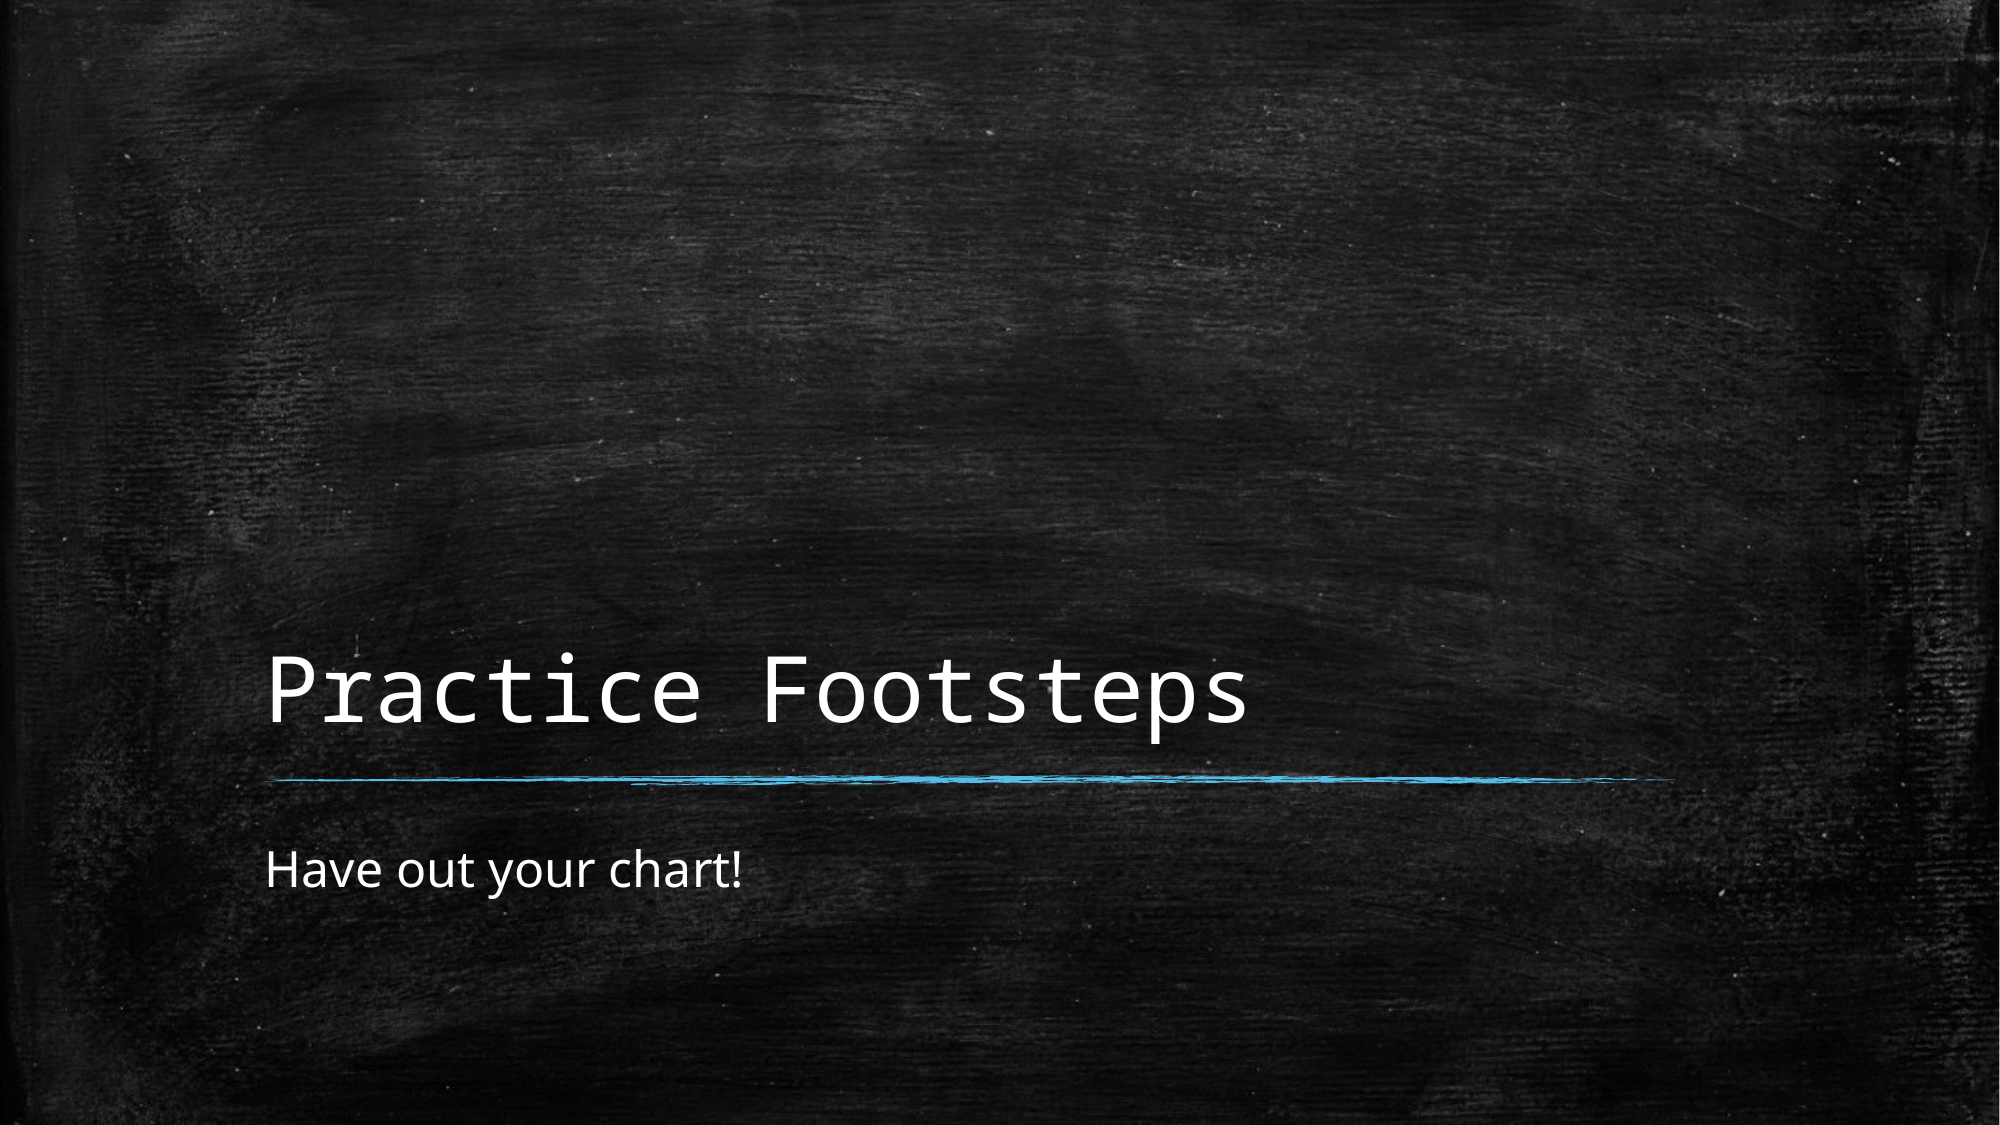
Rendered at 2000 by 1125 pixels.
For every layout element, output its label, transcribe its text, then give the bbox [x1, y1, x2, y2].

list Have out your chart! [249, 837, 1750, 1013]
title Practice Footsteps [249, 312, 1750, 750]
